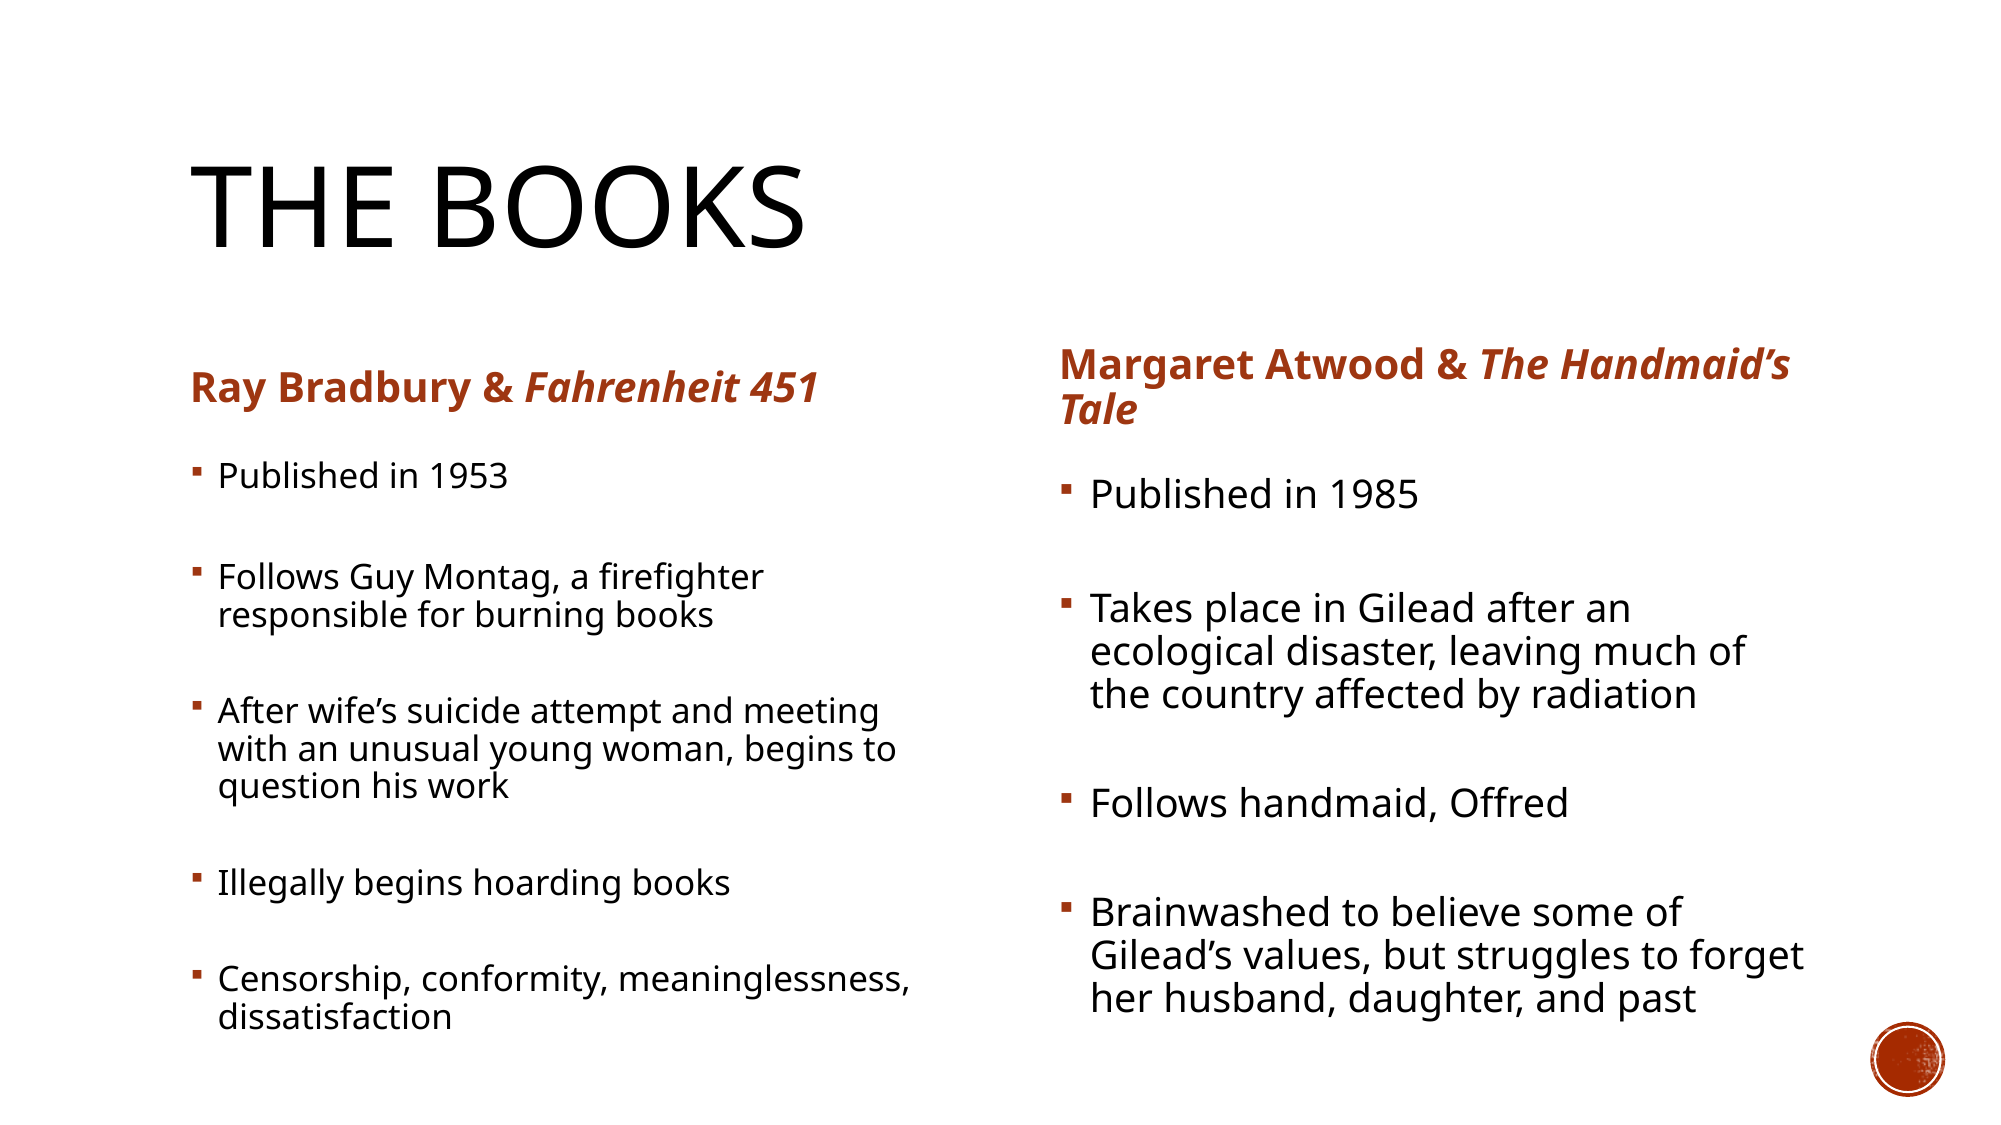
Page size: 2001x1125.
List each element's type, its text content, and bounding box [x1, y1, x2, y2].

list Published in 1985 Takes place in Gilead after an ecological disaster, leaving much of the country affected by radiation Follows handmaid, Offred Brainwashed to believe some of Gilead’s values, but struggles to forget her husband, daughter, and past [1043, 450, 1824, 1046]
list Ray Bradbury & Fahrenheit 451 [174, 336, 955, 441]
list Published in 1953 Follows Guy Montag, a firefighter responsible for burning books After wife’s suicide attempt and meeting with an unusual young woman, begins to question his work Illegally begins hoarding books Censorship, conformity, meaninglessness, dissatisfaction [175, 450, 956, 1046]
title The Books [175, 79, 1826, 344]
list Margaret Atwood & The Handmaid’s Tale [1043, 336, 1824, 441]
